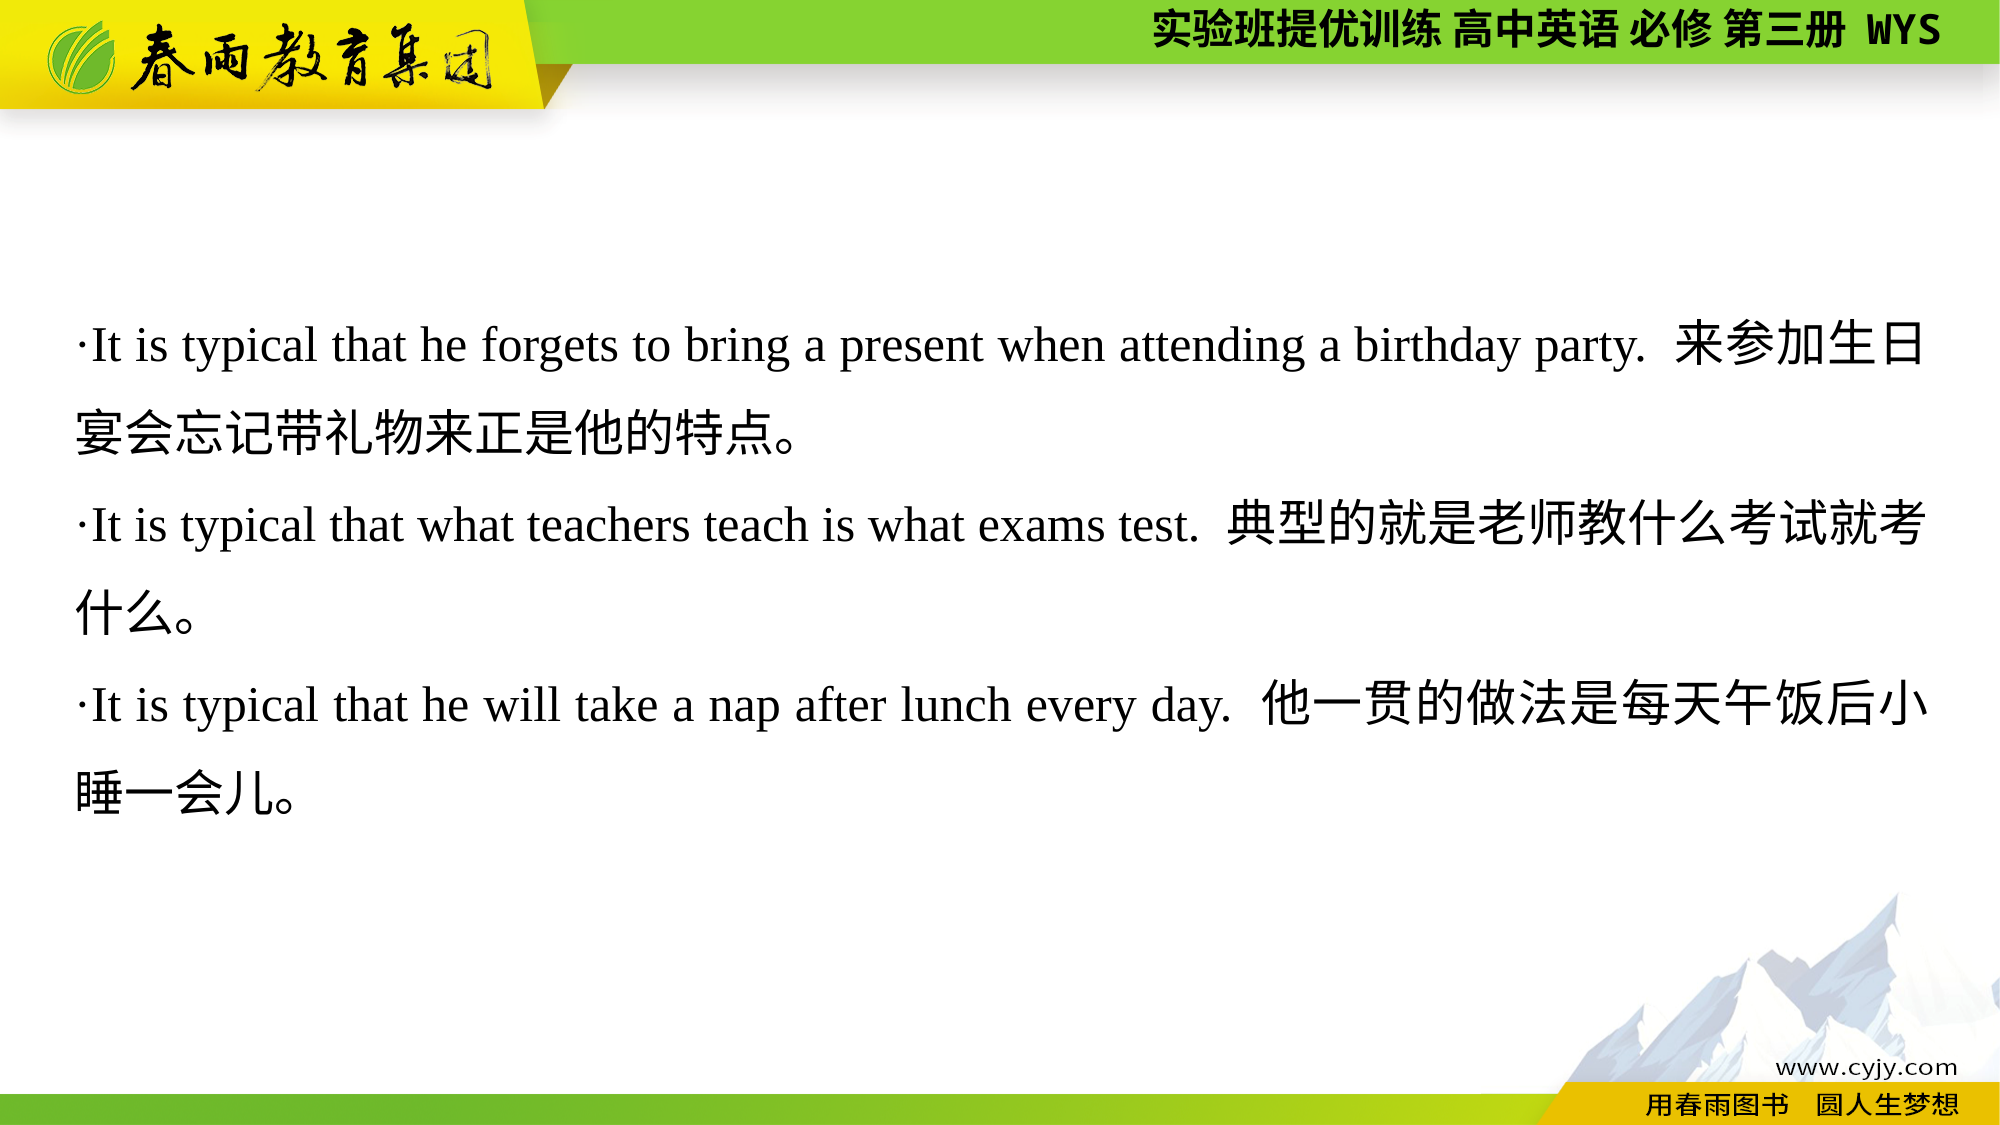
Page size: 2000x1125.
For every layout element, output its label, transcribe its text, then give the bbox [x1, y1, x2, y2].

list ·It is typical that he forgets to bring a present when attending a birthday party. 来参加生日宴会忘记带礼物来正是他的特点。 ·It is typical that what teachers teach is what exams test. 典型的就是老师教什么考试就考什么。 ·It is typical that he will take a nap after lunch every day. 他一贯的做法是每天午饭后小睡一会儿。 [59, 273, 1944, 823]
picture [0, 0, 2000, 1125]
